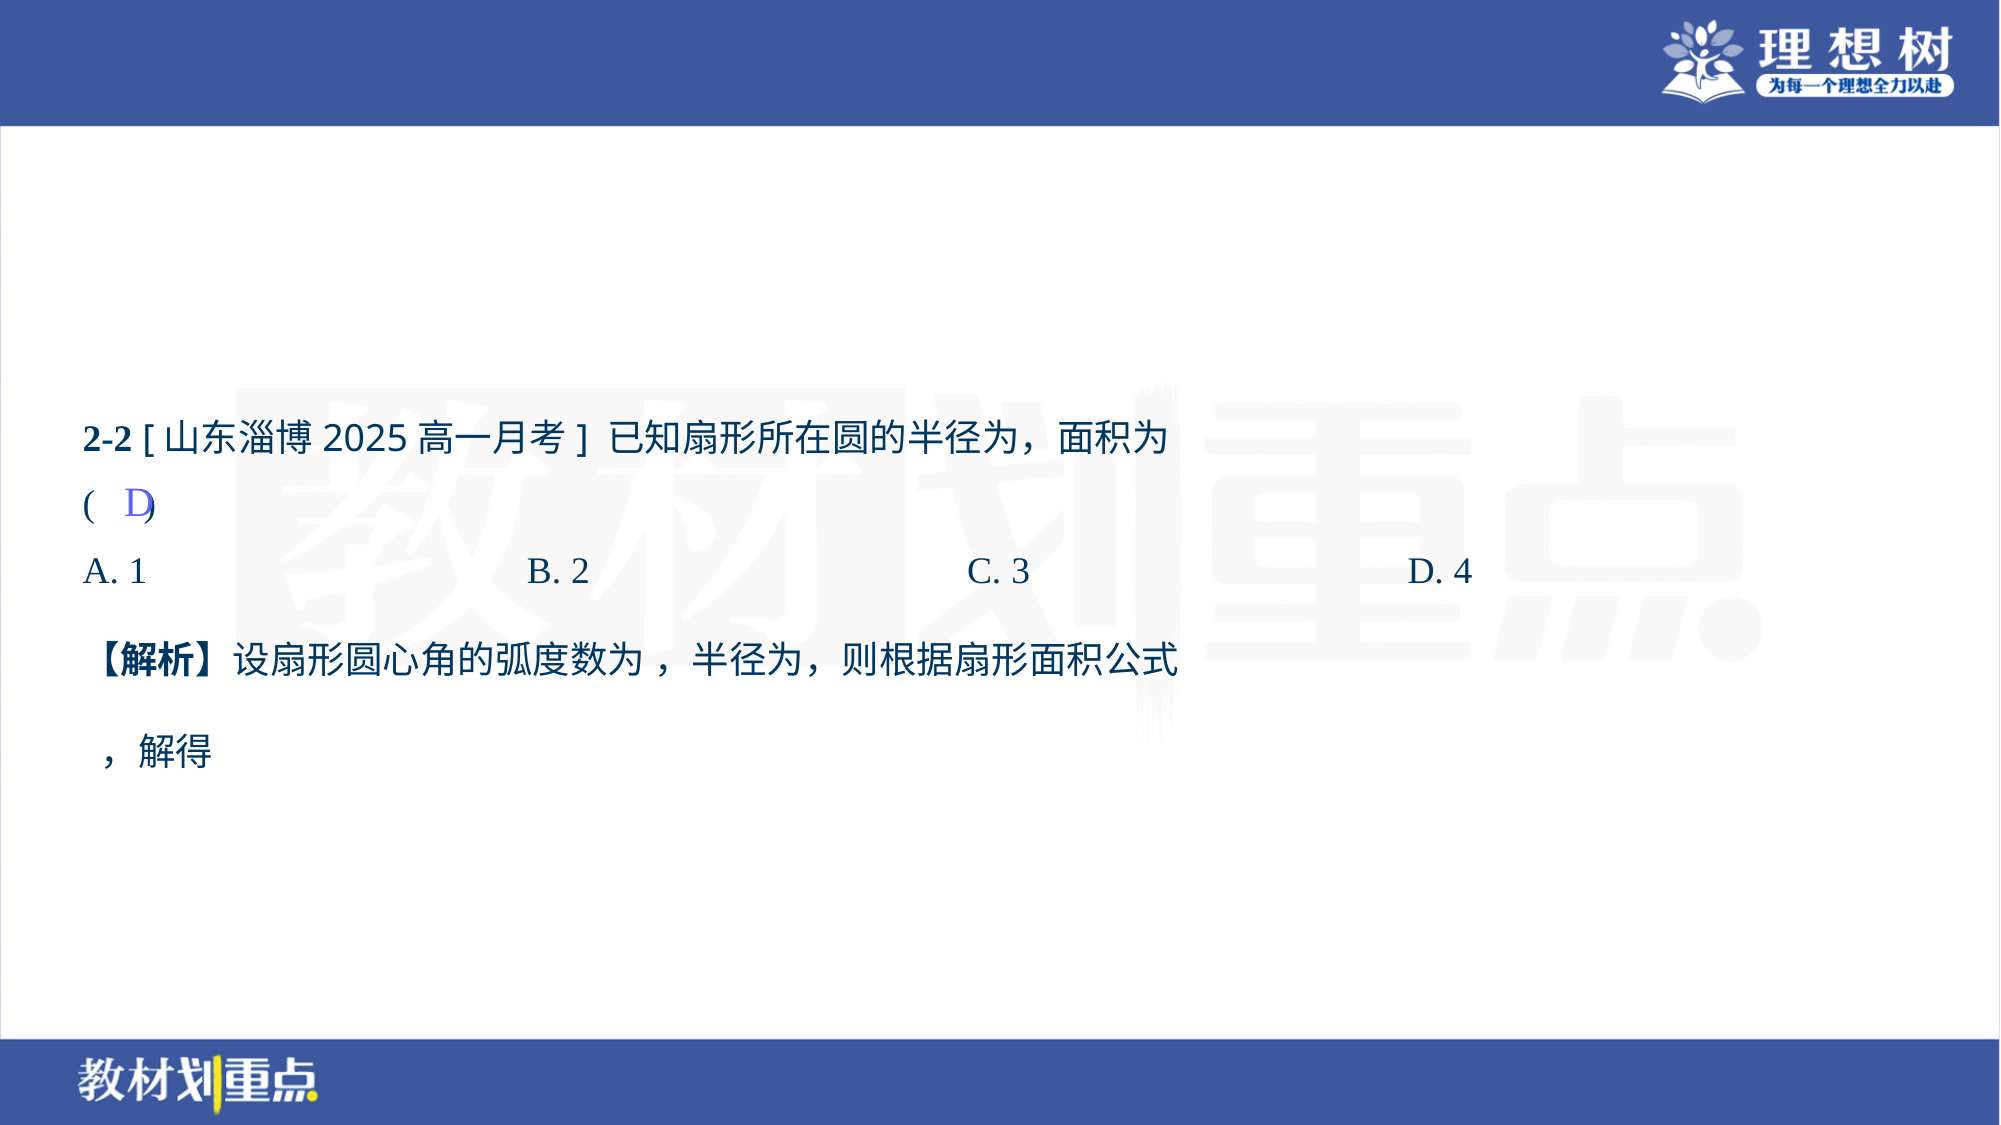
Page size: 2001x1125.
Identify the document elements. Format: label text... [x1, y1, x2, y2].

text_box D [109, 472, 170, 522]
text_box A. 1 B. 2 C. 3 D. 4 [82, 524, 1817, 584]
picture [0, 0, 2000, 1125]
